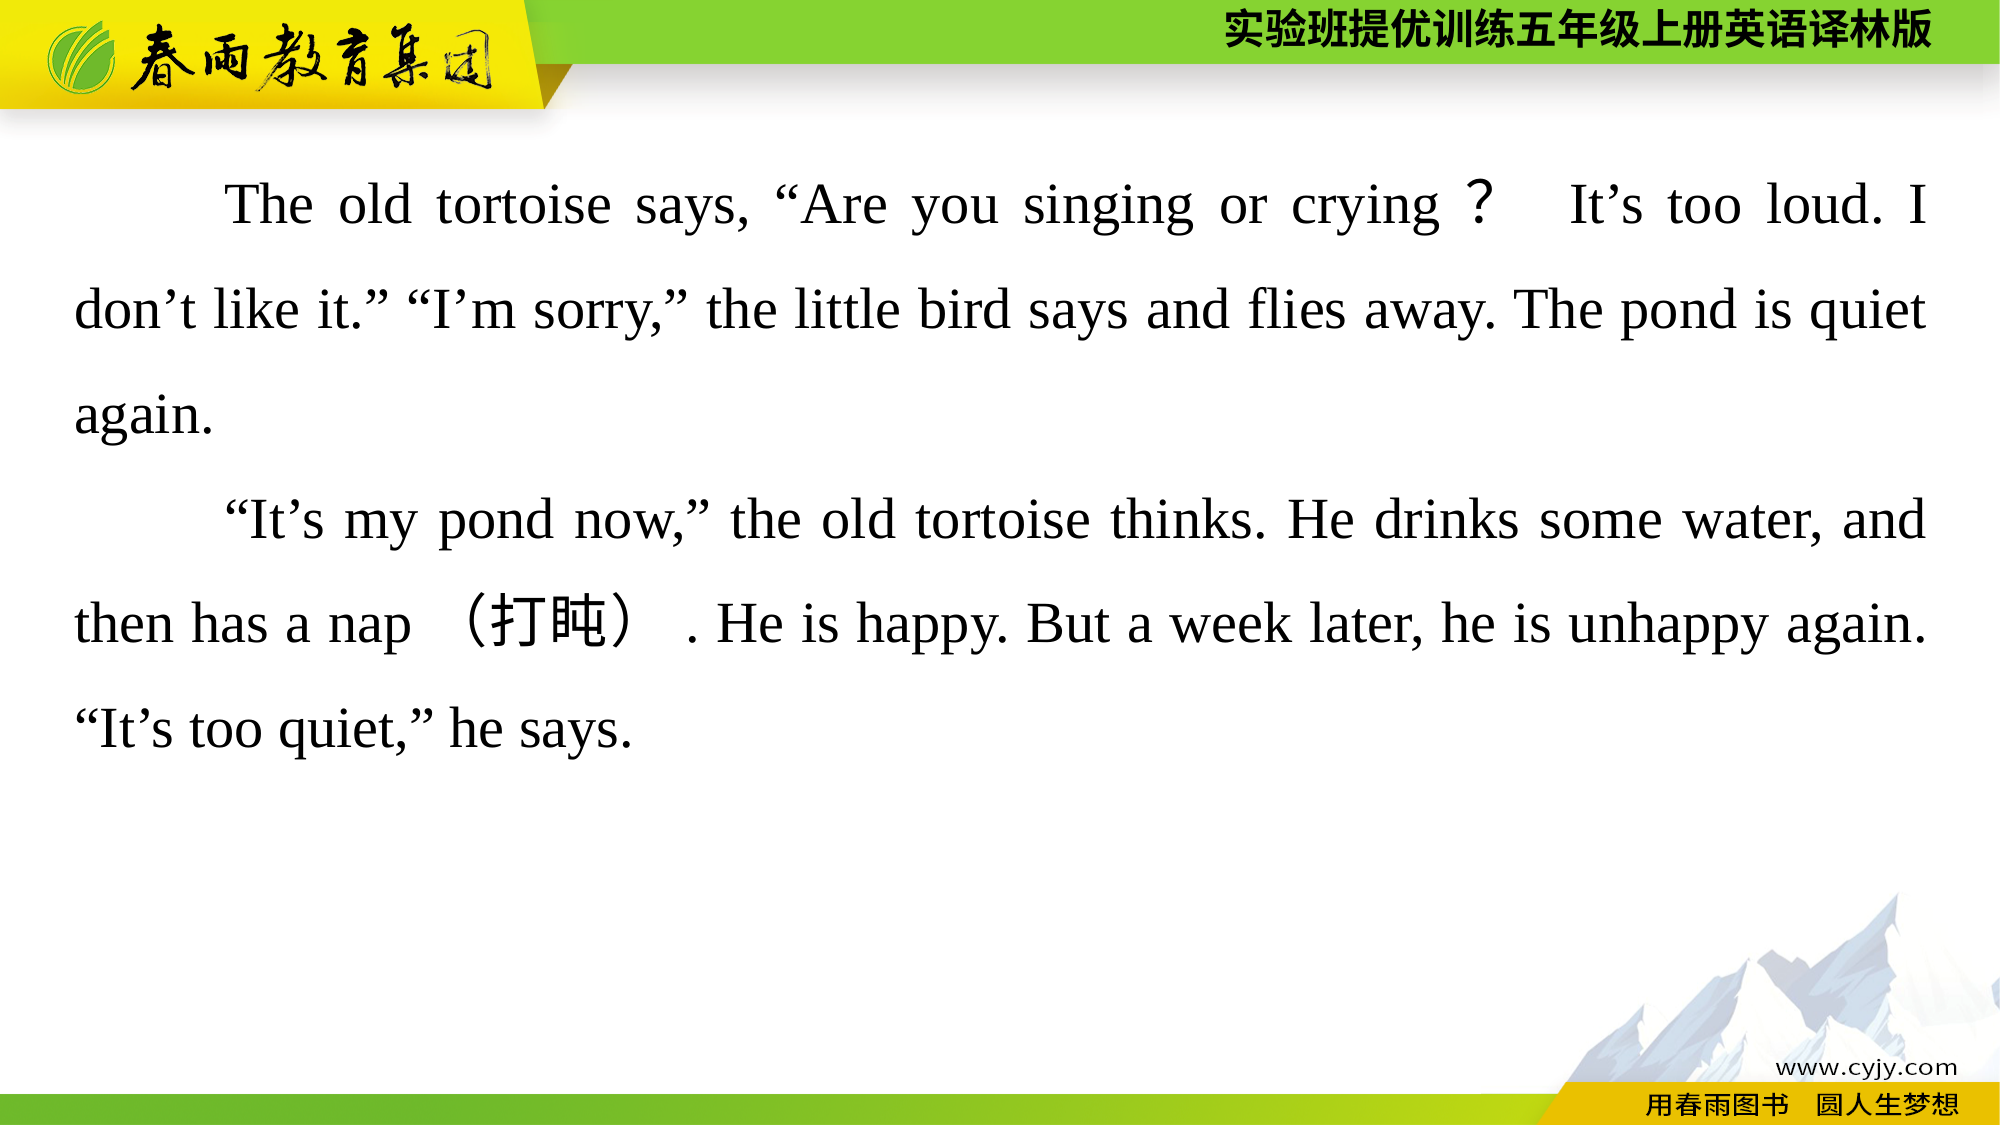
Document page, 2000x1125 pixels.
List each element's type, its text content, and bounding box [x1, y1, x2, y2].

picture [0, 0, 2000, 1125]
list The old tortoise says, “Are you singing or crying？ It’s too loud. I don’t like it.” “I’m sorry,” the little bird says and flies away. The pond is quiet again. “It’s my pond now,” the old tortoise thinks. He drinks some water, and then has a nap（打盹）. He is happy. But a week later, he is unhappy again. “It’s too quiet,” he says. [59, 122, 1944, 668]
